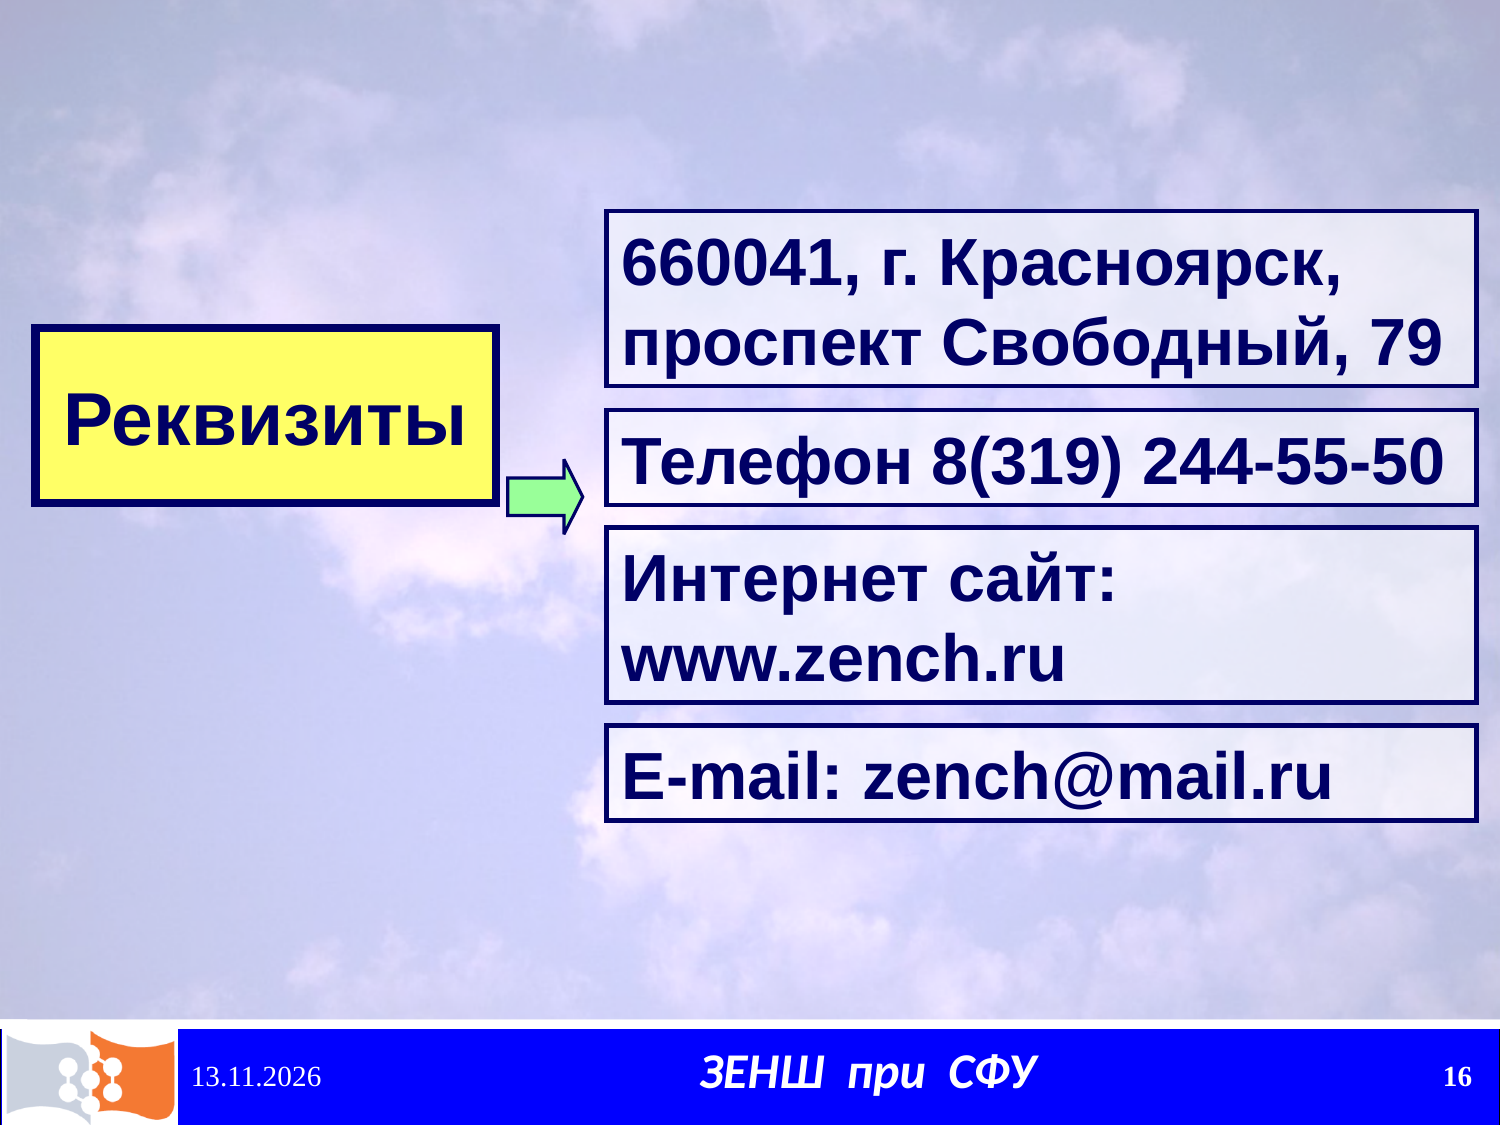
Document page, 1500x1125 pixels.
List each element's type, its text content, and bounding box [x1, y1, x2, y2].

text_box Интернет сайт: www.zench.ru [606, 527, 1477, 703]
picture [2, 1029, 178, 1125]
slide_number 16 [1174, 1049, 1488, 1125]
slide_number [175, 1049, 489, 1125]
text_box E-mail: zench@mail.ru [606, 725, 1477, 821]
text_box Телефон 8(319) 244-55-50 [606, 410, 1477, 506]
text_box 660041, г. Красноярск, проспект Свободный, 79 [606, 210, 1477, 386]
text_box Реквизиты [35, 328, 497, 504]
text_box [507, 459, 583, 535]
